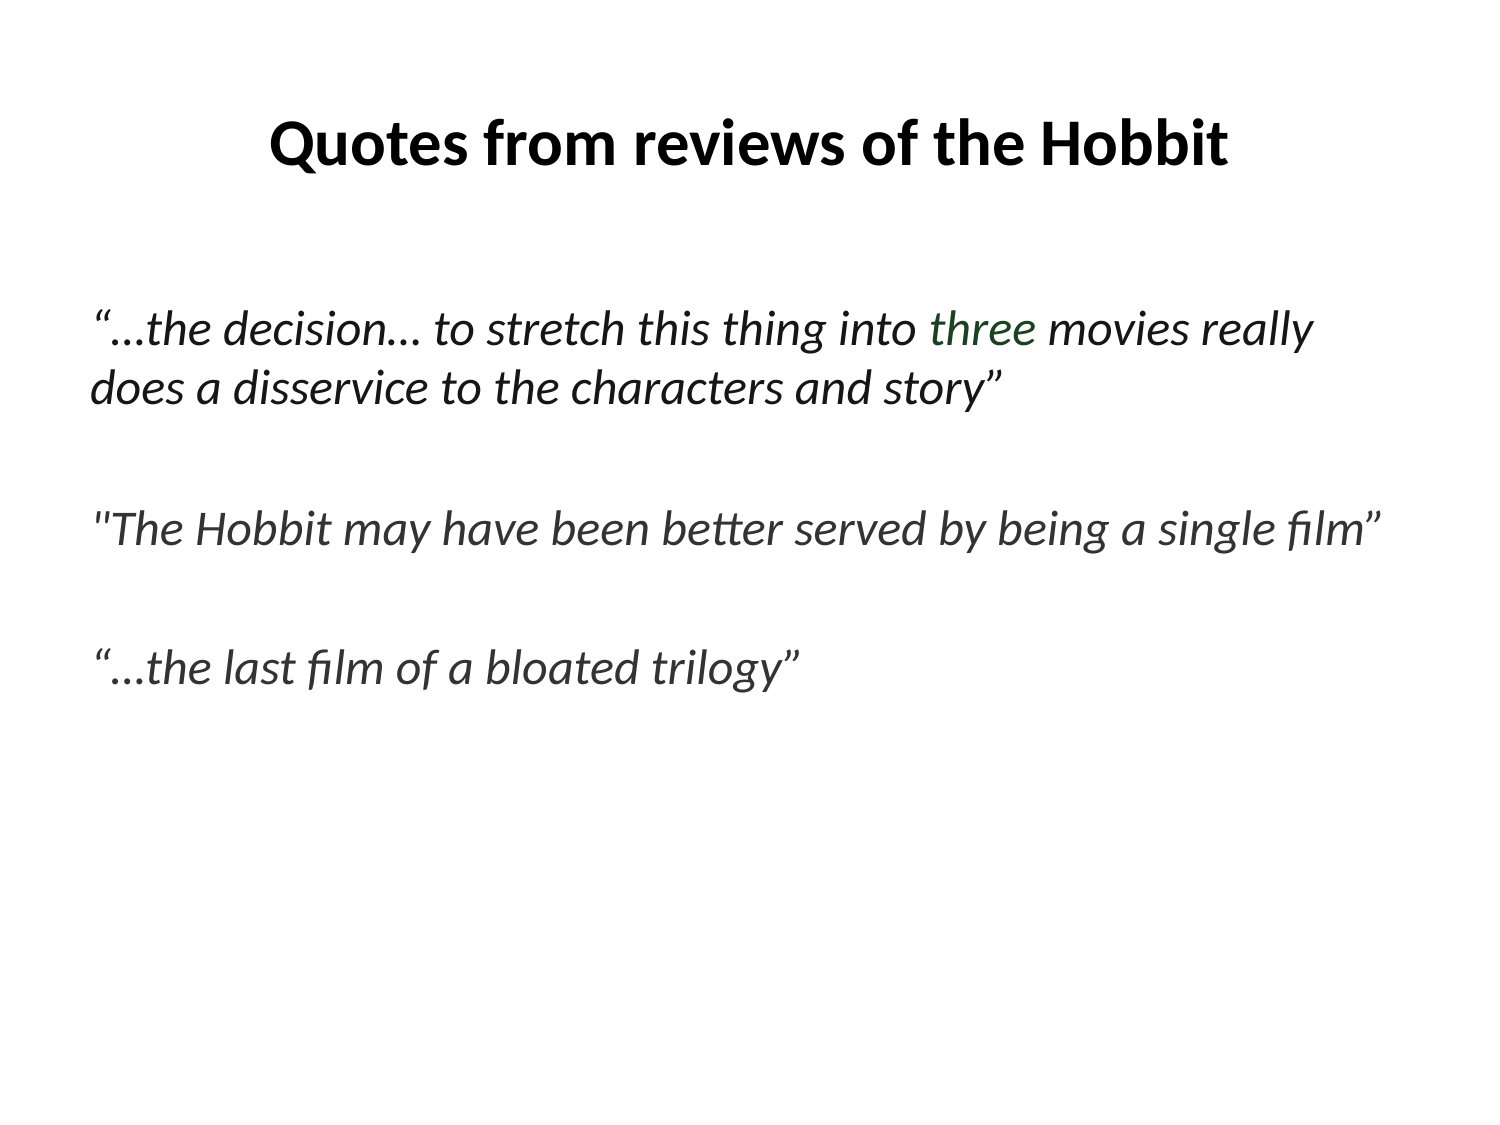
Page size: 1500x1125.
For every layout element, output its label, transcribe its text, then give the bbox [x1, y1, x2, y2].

list “…the decision… to stretch this thing into three movies really does a disservice to the characters and story” "The Hobbit may have been better served by being a single film” “…the last film of a bloated trilogy” [75, 287, 1425, 1030]
title Quotes from reviews of the Hobbit [75, 45, 1425, 233]
